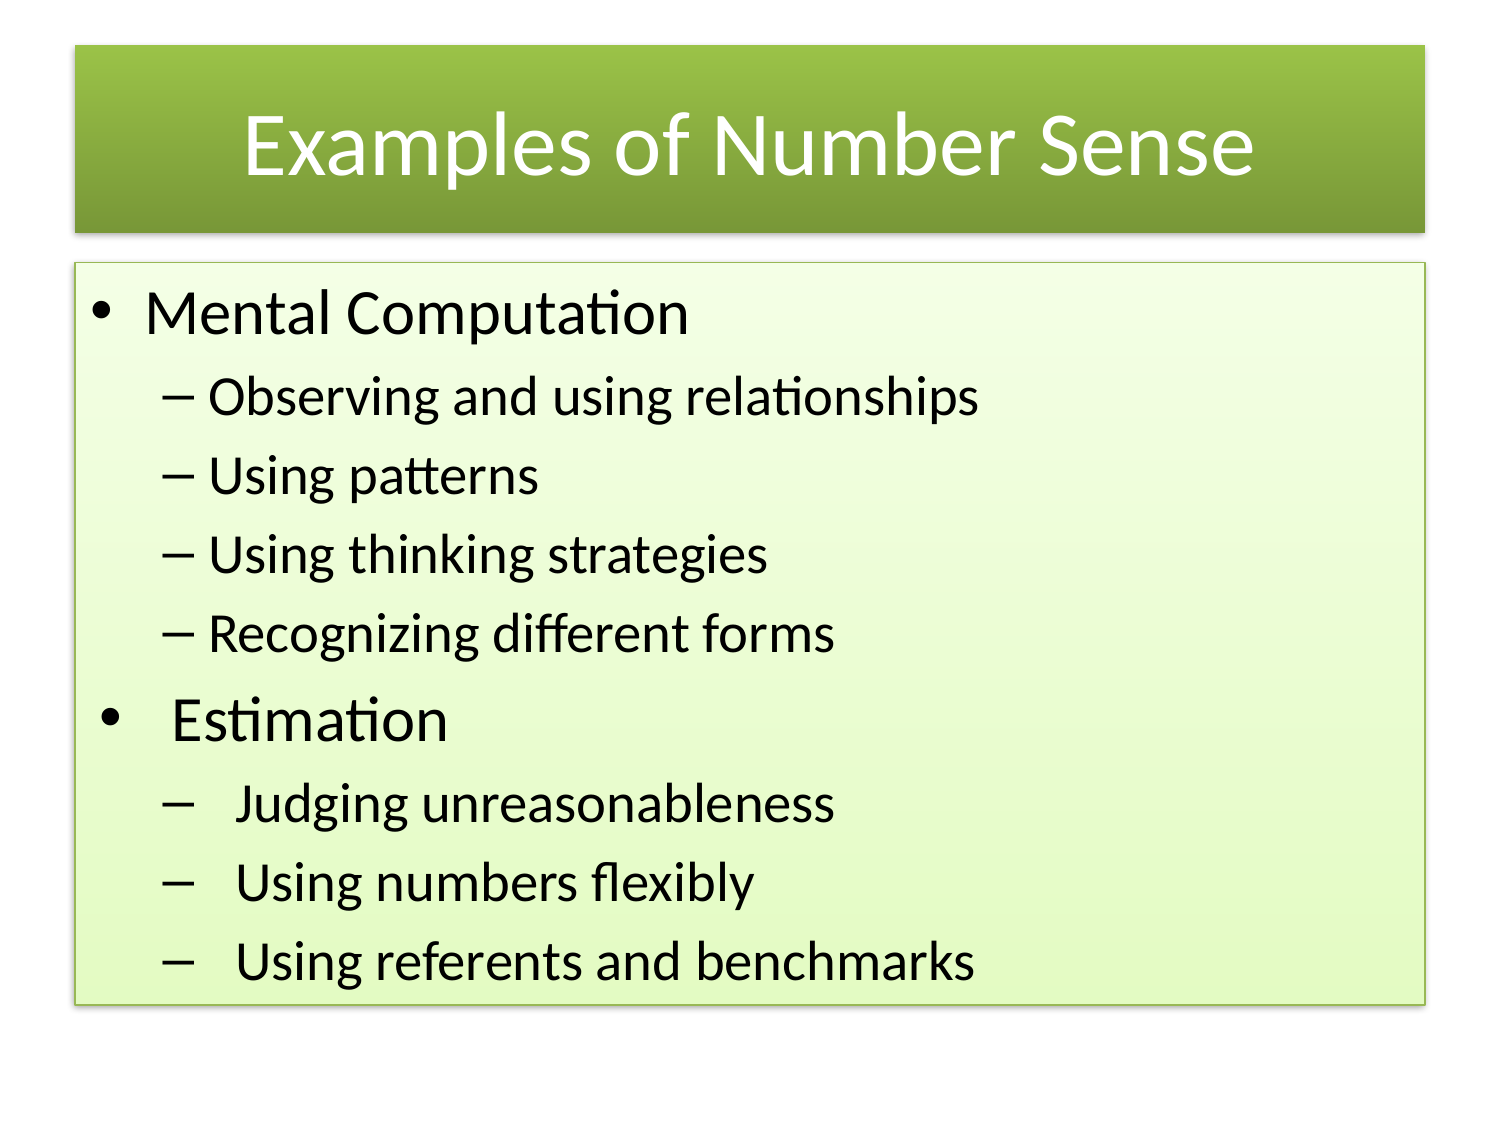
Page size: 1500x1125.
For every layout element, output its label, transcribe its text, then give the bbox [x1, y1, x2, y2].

list Mental Computation Observing and using relationships Using patterns Using thinking strategies Recognizing different forms Estimation Judging unreasonableness Using numbers flexibly Using referents and benchmarks [74, 262, 1426, 1006]
title Examples of Number Sense [75, 45, 1425, 233]
